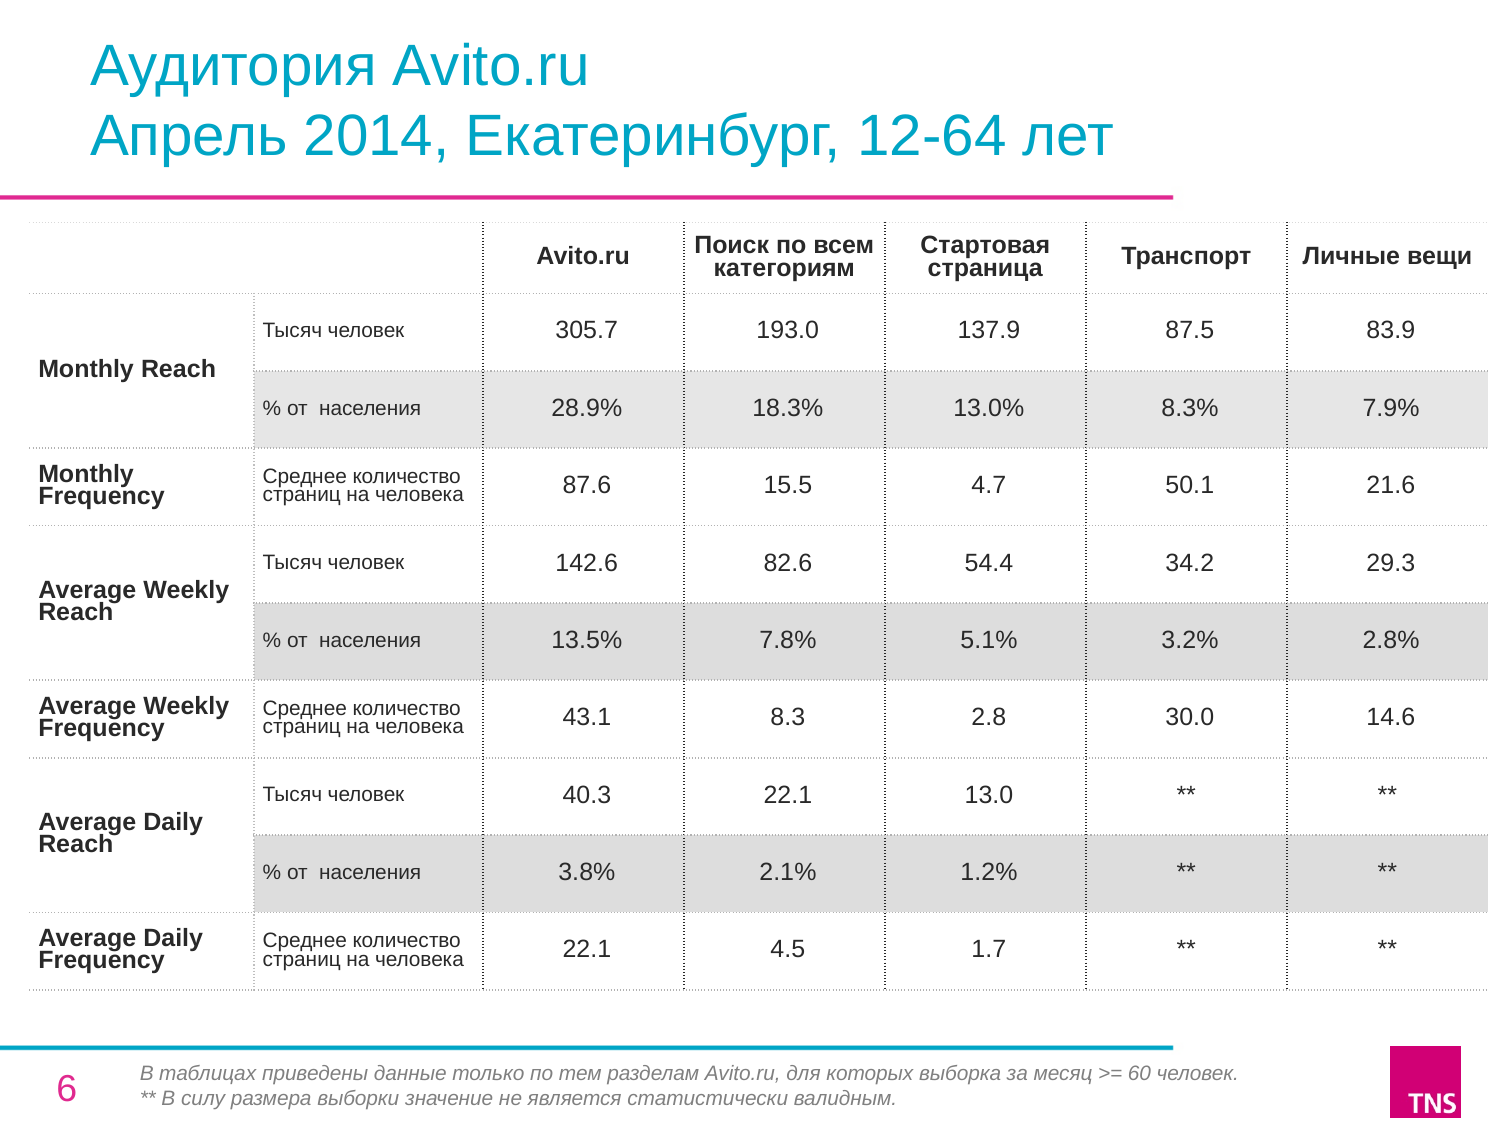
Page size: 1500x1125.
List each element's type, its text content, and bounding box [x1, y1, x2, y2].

table_cell 1.2% [885, 835, 1086, 912]
table_cell 13.0 [885, 758, 1086, 835]
table_cell 7.9% [1287, 371, 1488, 448]
table_header Личные вещи [1287, 223, 1488, 294]
table_cell Тысяч человек [254, 294, 483, 371]
table_cell 5.1% [885, 603, 1086, 680]
table_cell 7.8% [684, 603, 885, 680]
title Аудитория Avito.ru Апрель 2014, Екатеринбург, 12-64 лет [74, 8, 1476, 187]
table_cell 4.5 [684, 912, 885, 990]
table_cell 3.2% [1086, 603, 1287, 680]
table_cell ** [1287, 835, 1488, 912]
table_cell 21.6 [1287, 448, 1488, 526]
table_cell Тысяч человек [254, 526, 483, 603]
table_cell % от населения [254, 603, 483, 680]
table_cell 8.3% [1086, 371, 1287, 448]
table_cell Monthly Frequency [29, 448, 254, 526]
table_cell 22.1 [483, 912, 684, 990]
table_cell % от населения [254, 371, 483, 448]
table_cell 50.1 [1086, 448, 1287, 526]
table_cell Среднее количество страниц на человека [254, 448, 483, 526]
table_cell Average Daily Frequency [29, 912, 254, 990]
table_cell 87.5 [1086, 294, 1287, 371]
table_header Транспорт [1086, 223, 1287, 294]
table_cell 2.8 [885, 680, 1086, 758]
table_cell 43.1 [483, 680, 684, 758]
table_cell Average Weekly Frequency [29, 680, 254, 758]
table_cell ** [1086, 912, 1287, 990]
table_cell 18.3% [684, 371, 885, 448]
table_cell ** [1086, 835, 1287, 912]
table_cell 8.3 [684, 680, 885, 758]
table_cell 4.7 [885, 448, 1086, 526]
table_cell 30.0 [1086, 680, 1287, 758]
table_cell ** [1287, 912, 1488, 990]
table_cell Среднее количество страниц на человека [254, 912, 483, 990]
text_box В таблицах приведены данные только по тем разделам Avito.ru, для которых выборка за месяц >= 60 человек. ** В силу размера выборки значение не является статистически валидным. [124, 1052, 1463, 1117]
table_cell 3.8% [483, 835, 684, 912]
table_cell Average Daily Reach [29, 758, 254, 912]
table_cell 54.4 [885, 526, 1086, 603]
table_header [29, 223, 483, 294]
table_cell 87.6 [483, 448, 684, 526]
table_cell 193.0 [684, 294, 885, 371]
table_cell 22.1 [684, 758, 885, 835]
table_cell 29.3 [1287, 526, 1488, 603]
table_header Avito.ru [483, 223, 684, 294]
table_cell 2.8% [1287, 603, 1488, 680]
table_cell Average Weekly Reach [29, 526, 254, 680]
table_cell 28.9% [483, 371, 684, 448]
table_cell 2.1% [684, 835, 885, 912]
table_cell 14.6 [1287, 680, 1488, 758]
table_cell 142.6 [483, 526, 684, 603]
table_cell 82.6 [684, 526, 885, 603]
table_cell 83.9 [1287, 294, 1488, 371]
table_cell 1.7 [885, 912, 1086, 990]
table_cell Monthly Reach [29, 294, 254, 448]
table_cell 15.5 [684, 448, 885, 526]
table_cell 40.3 [483, 758, 684, 835]
table_header Поиск по всем категориям [684, 223, 885, 294]
slide_number 6 [40, 1055, 392, 1125]
table_cell Тысяч человек [254, 758, 483, 835]
table_cell 13.5% [483, 603, 684, 680]
table_cell % от населения [254, 835, 483, 912]
table_cell ** [1086, 758, 1287, 835]
picture [0, 0, 1500, 1125]
table_cell 305.7 [483, 294, 684, 371]
table_header Стартовая страница [885, 223, 1086, 294]
table_cell Среднее количество страниц на человека [254, 680, 483, 758]
table_cell 34.2 [1086, 526, 1287, 603]
table_cell 137.9 [885, 294, 1086, 371]
table_cell 13.0% [885, 371, 1086, 448]
table_cell ** [1287, 758, 1488, 835]
